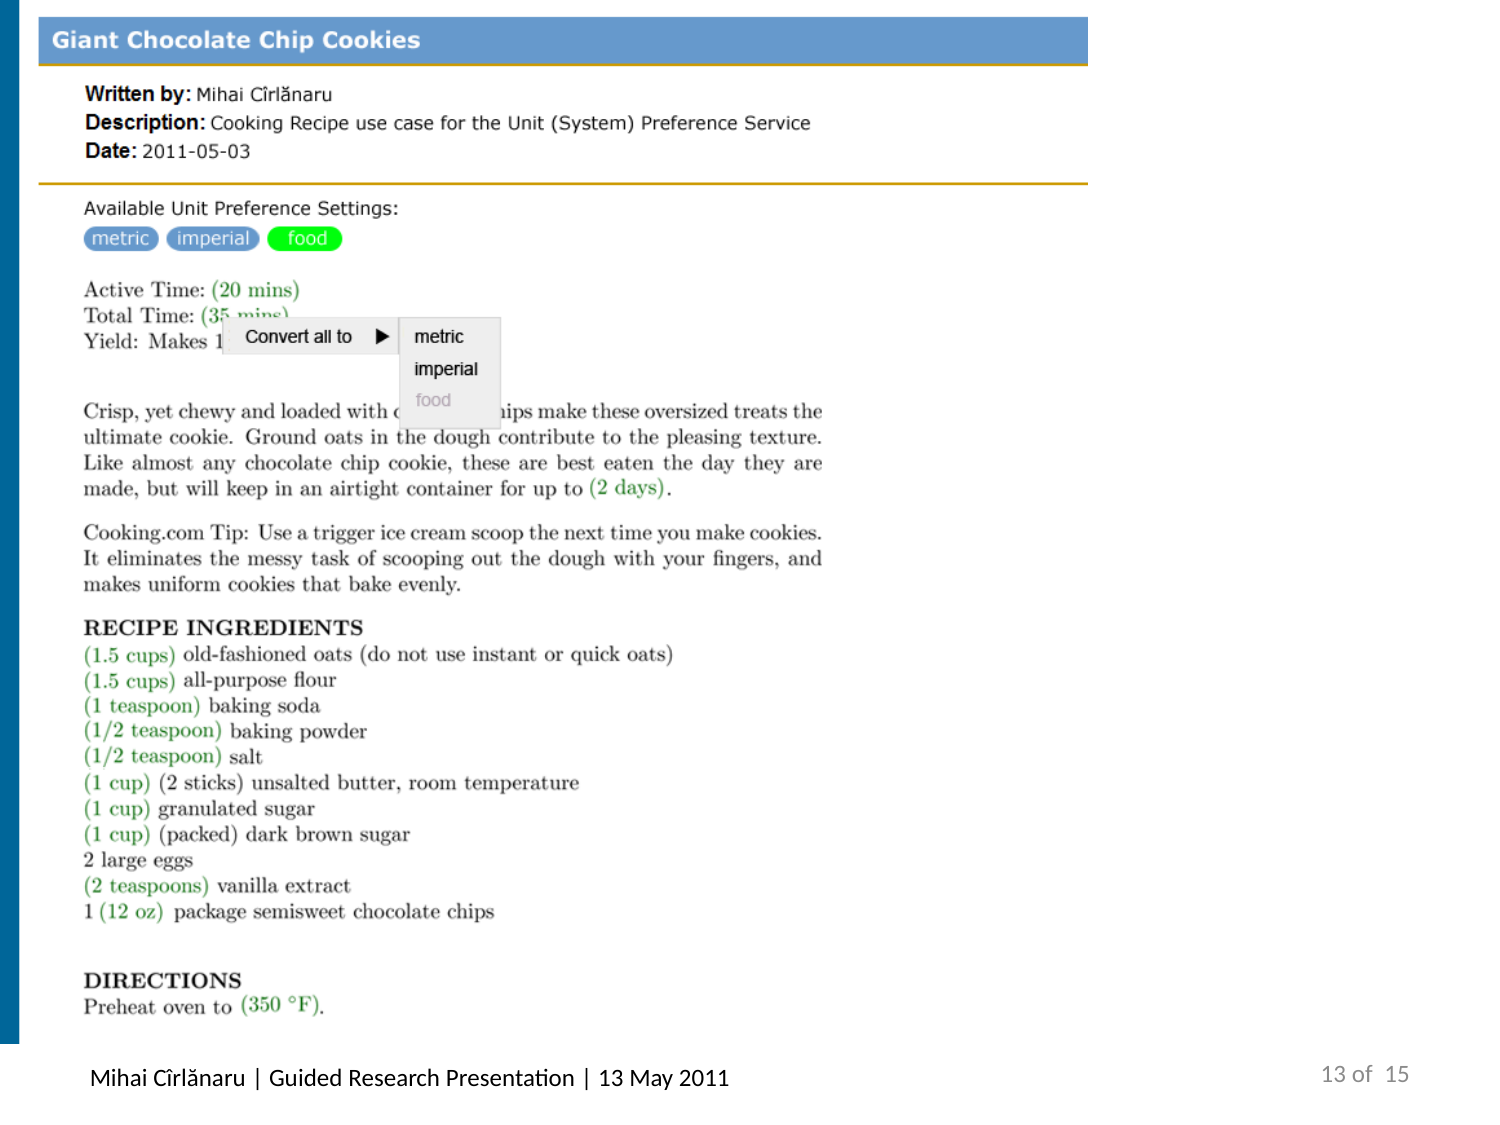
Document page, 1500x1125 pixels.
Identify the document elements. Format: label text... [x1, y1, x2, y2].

slide_number 13 of 15 [1074, 1042, 1425, 1103]
text_box Mihai Cîrlănaru | Guided Research Presentation | 13 May 2011 [74, 1054, 750, 1100]
picture [20, 0, 1088, 1044]
